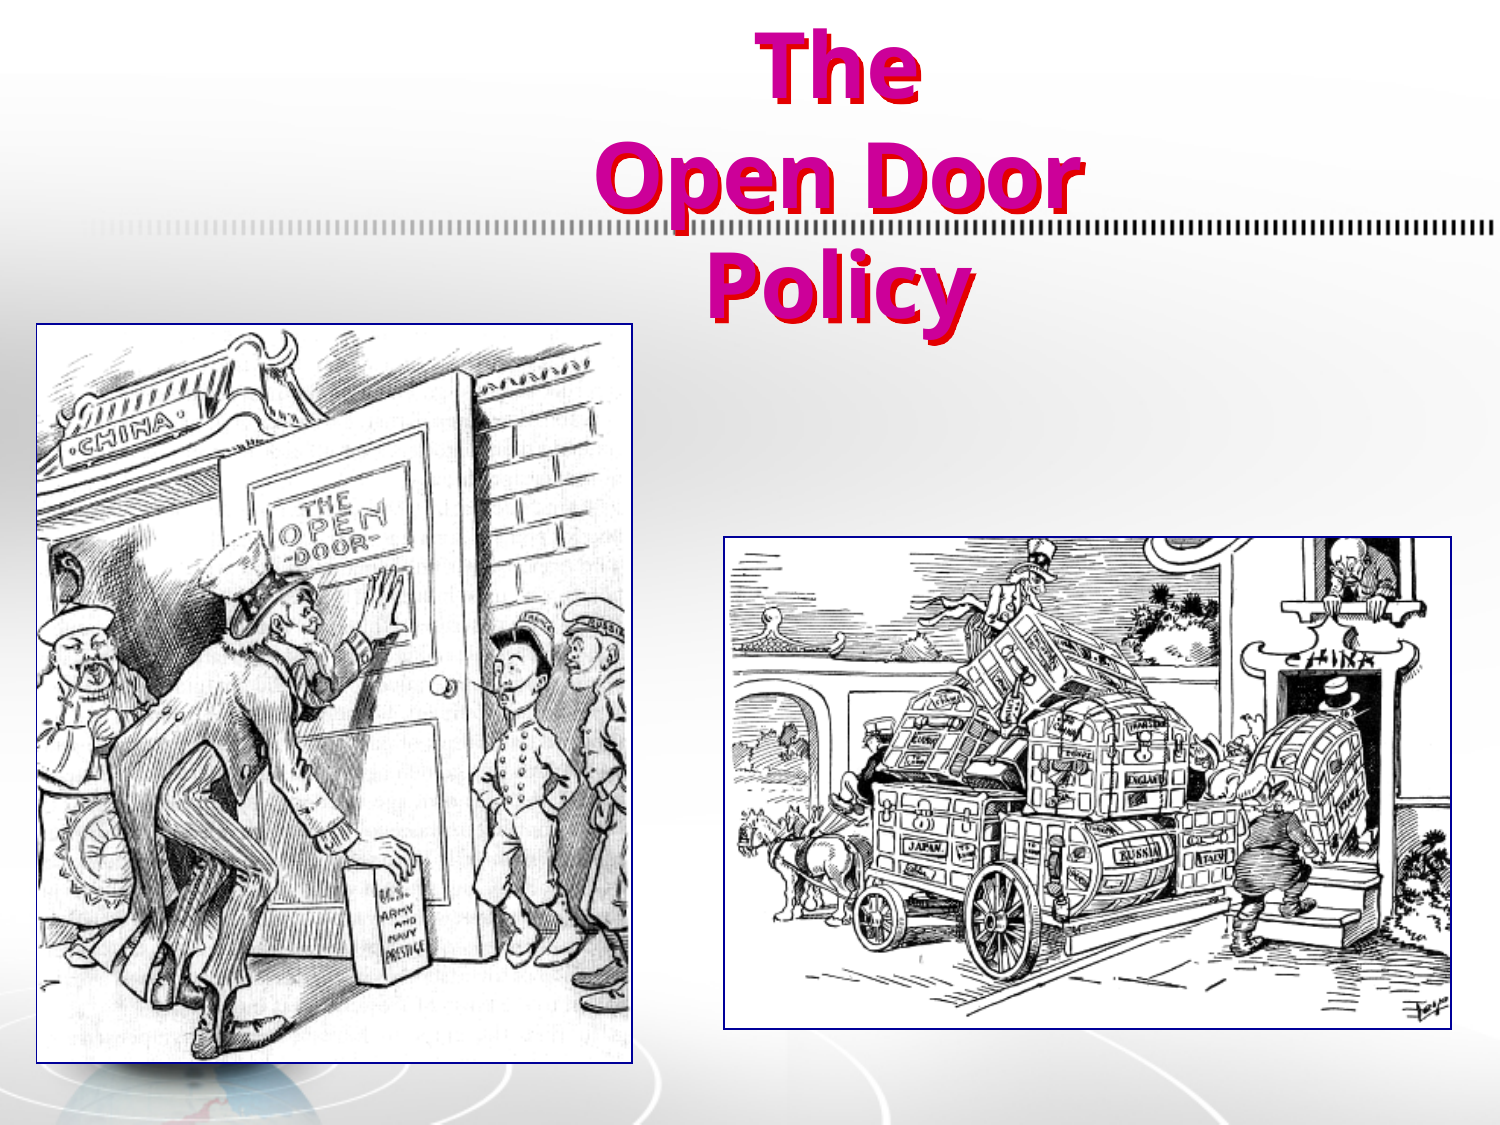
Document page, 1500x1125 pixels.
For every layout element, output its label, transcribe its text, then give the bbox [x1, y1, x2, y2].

picture [37, 324, 632, 1063]
picture [0, 0, 1500, 1125]
text_box The Open Door Policy [487, 0, 1188, 345]
